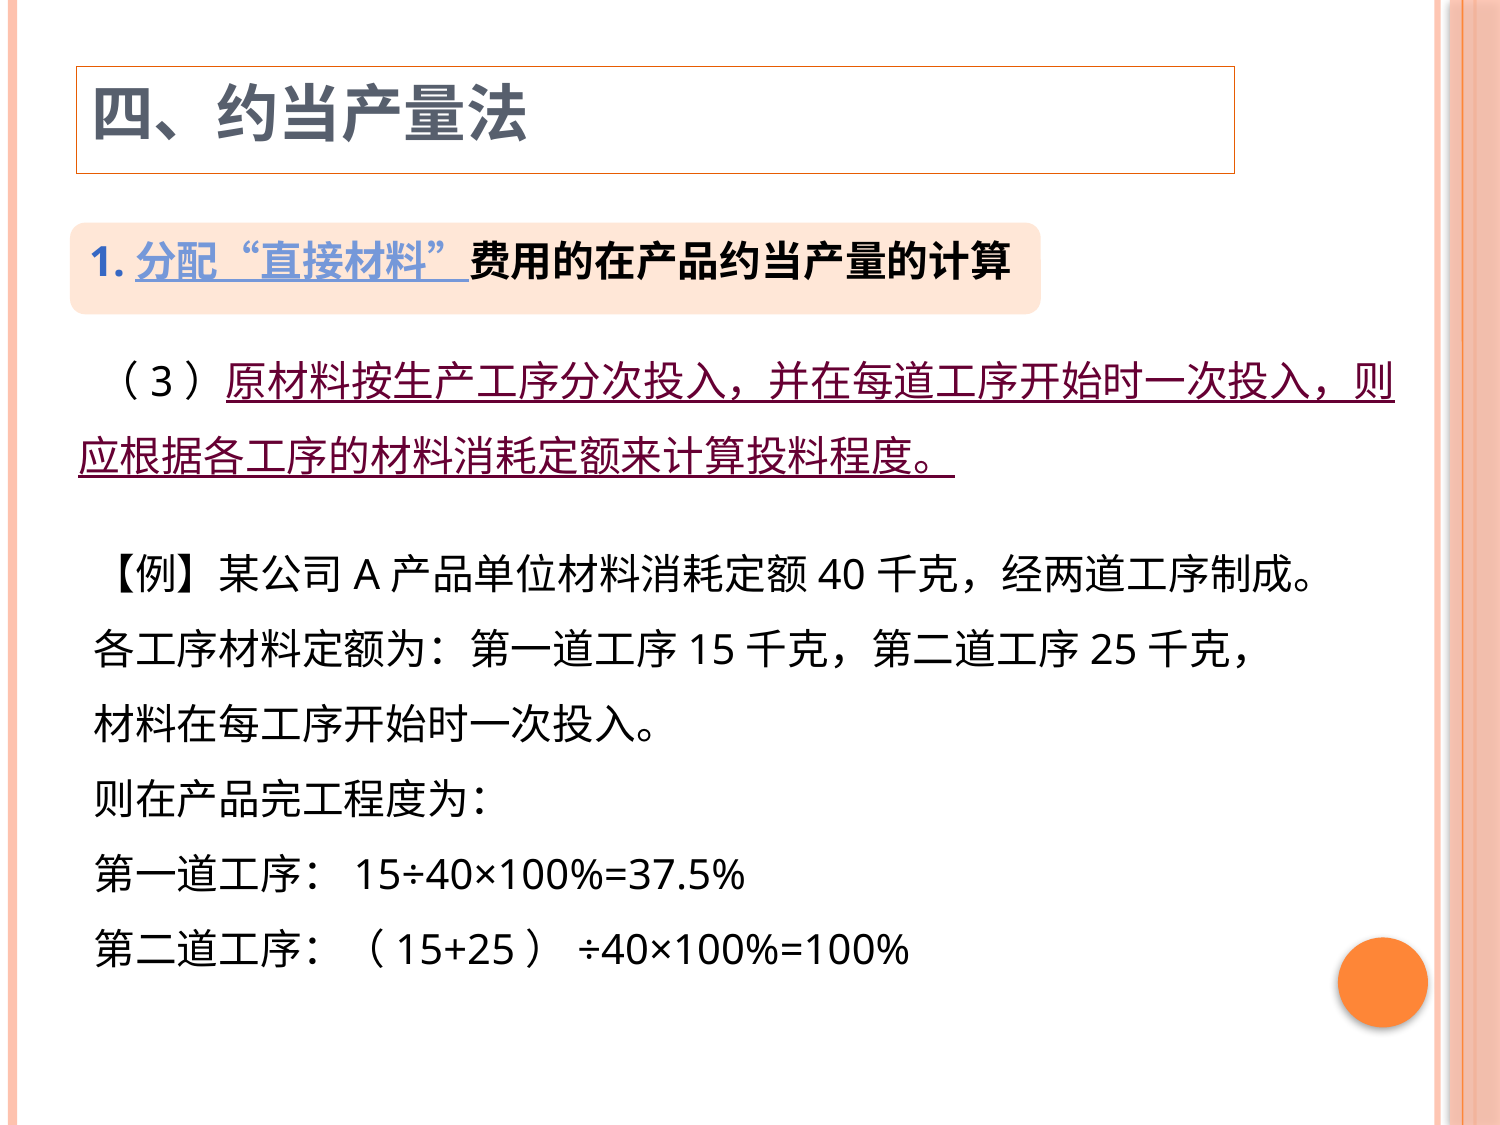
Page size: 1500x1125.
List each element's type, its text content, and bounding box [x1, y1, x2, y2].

text_box （3）原材料按生产工序分次投入，并在每道工序开始时一次投入，则 应根据各工序的材料消耗定额来计算投料程度。 [63, 322, 1410, 488]
text_box 【例】某公司A产品单位材料消耗定额40千克，经两道工序制成。各工序材料定额为：第一道工序15千克，第二道工序25千克，材料在每工序开始时一次投入。 则在产品完工程度为： 第一道工序：15÷40×100%=37.5% 第二道工序：（15+25）÷40×100%=100% [78, 515, 1319, 980]
text_box 1.分配“直接材料”费用的在产品约当产量的计算 [69, 222, 1041, 315]
text_box 四、约当产量法 [76, 66, 1235, 174]
